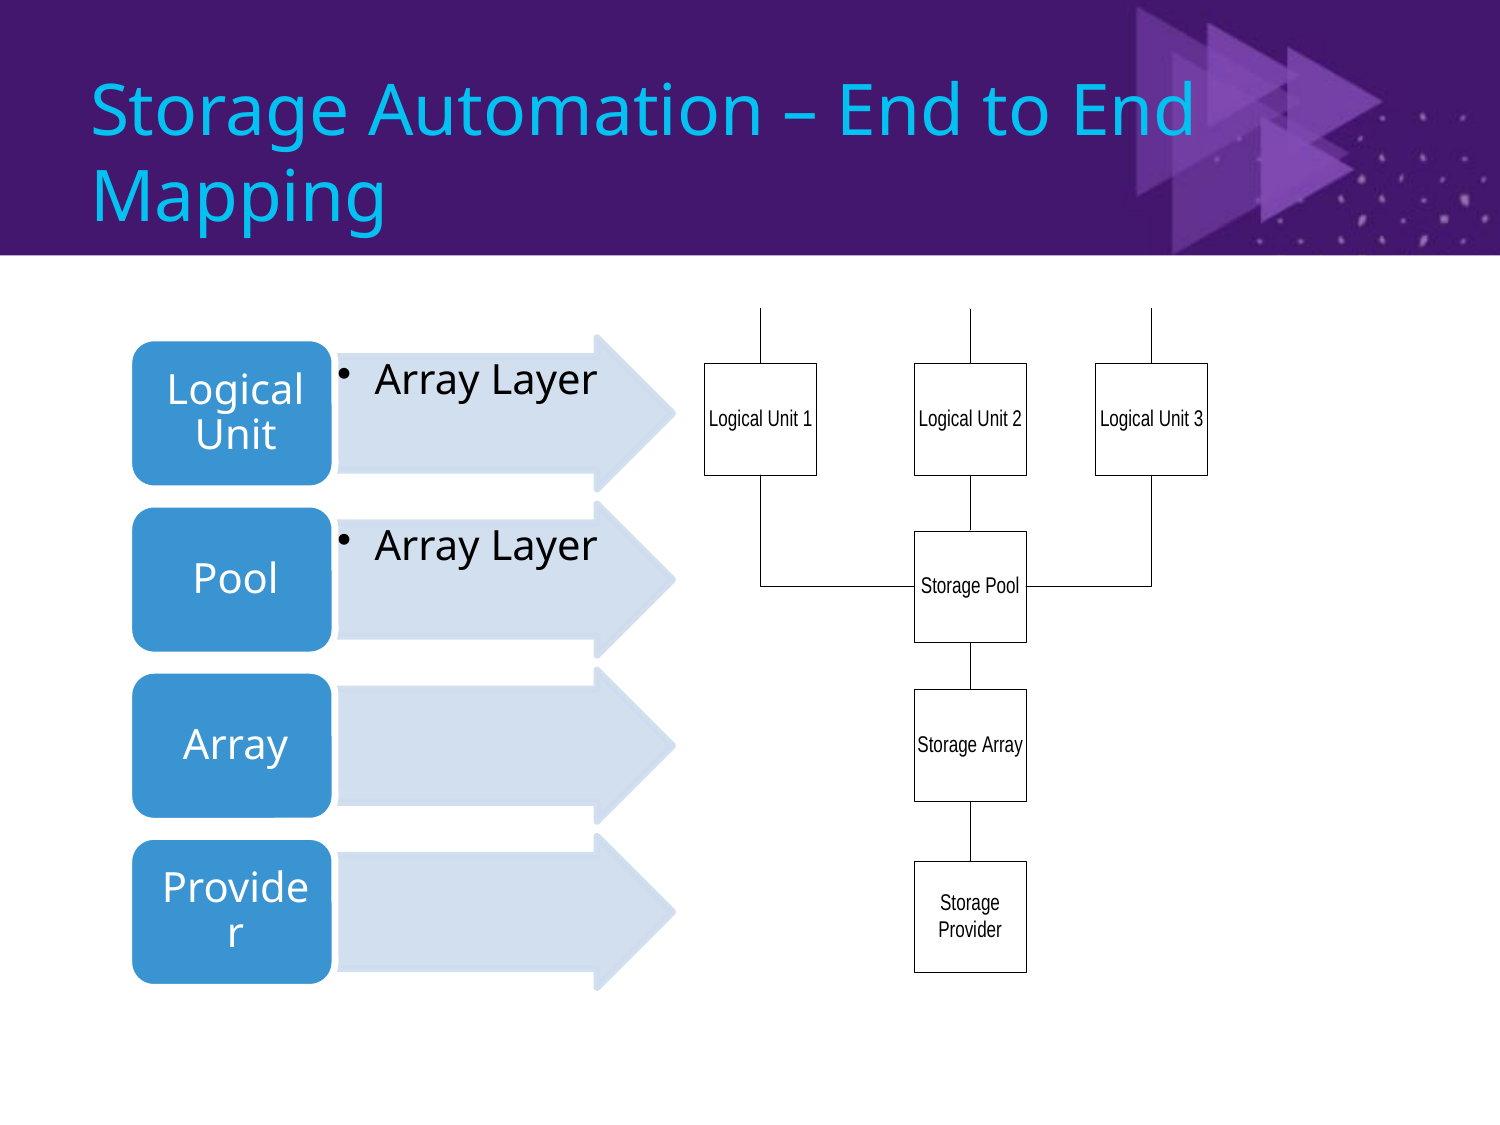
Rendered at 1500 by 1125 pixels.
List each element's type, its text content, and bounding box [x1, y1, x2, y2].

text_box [569, 308, 1319, 976]
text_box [119, 337, 683, 988]
title Storage Automation – End to End Mapping [75, 56, 1425, 244]
picture [0, 0, 1500, 255]
